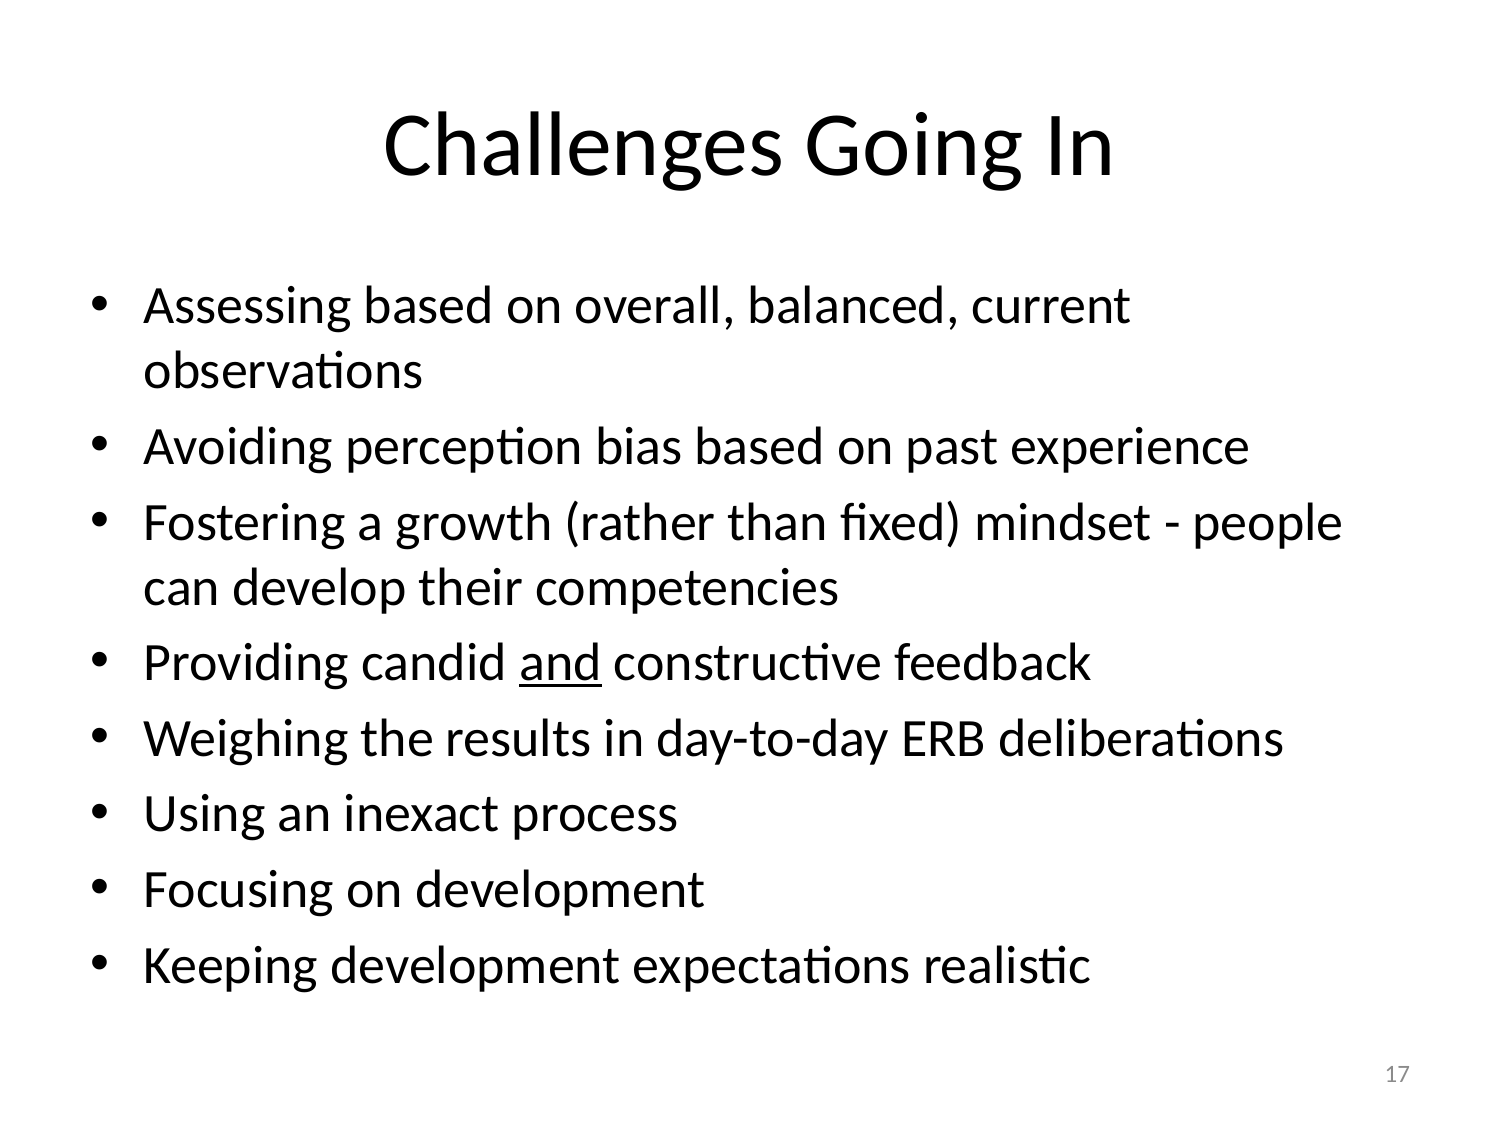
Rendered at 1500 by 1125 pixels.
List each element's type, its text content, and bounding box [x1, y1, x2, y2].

title Challenges Going In [75, 45, 1425, 233]
list Assessing based on overall, balanced, current observations Avoiding perception bias based on past experience Fostering a growth (rather than fixed) mindset - people can develop their competencies Providing candid and constructive feedback Weighing the results in day-to-day ERB deliberations Using an inexact process Focusing on development Keeping development expectations realistic [75, 262, 1425, 1005]
slide_number 16 [1074, 1042, 1425, 1103]
